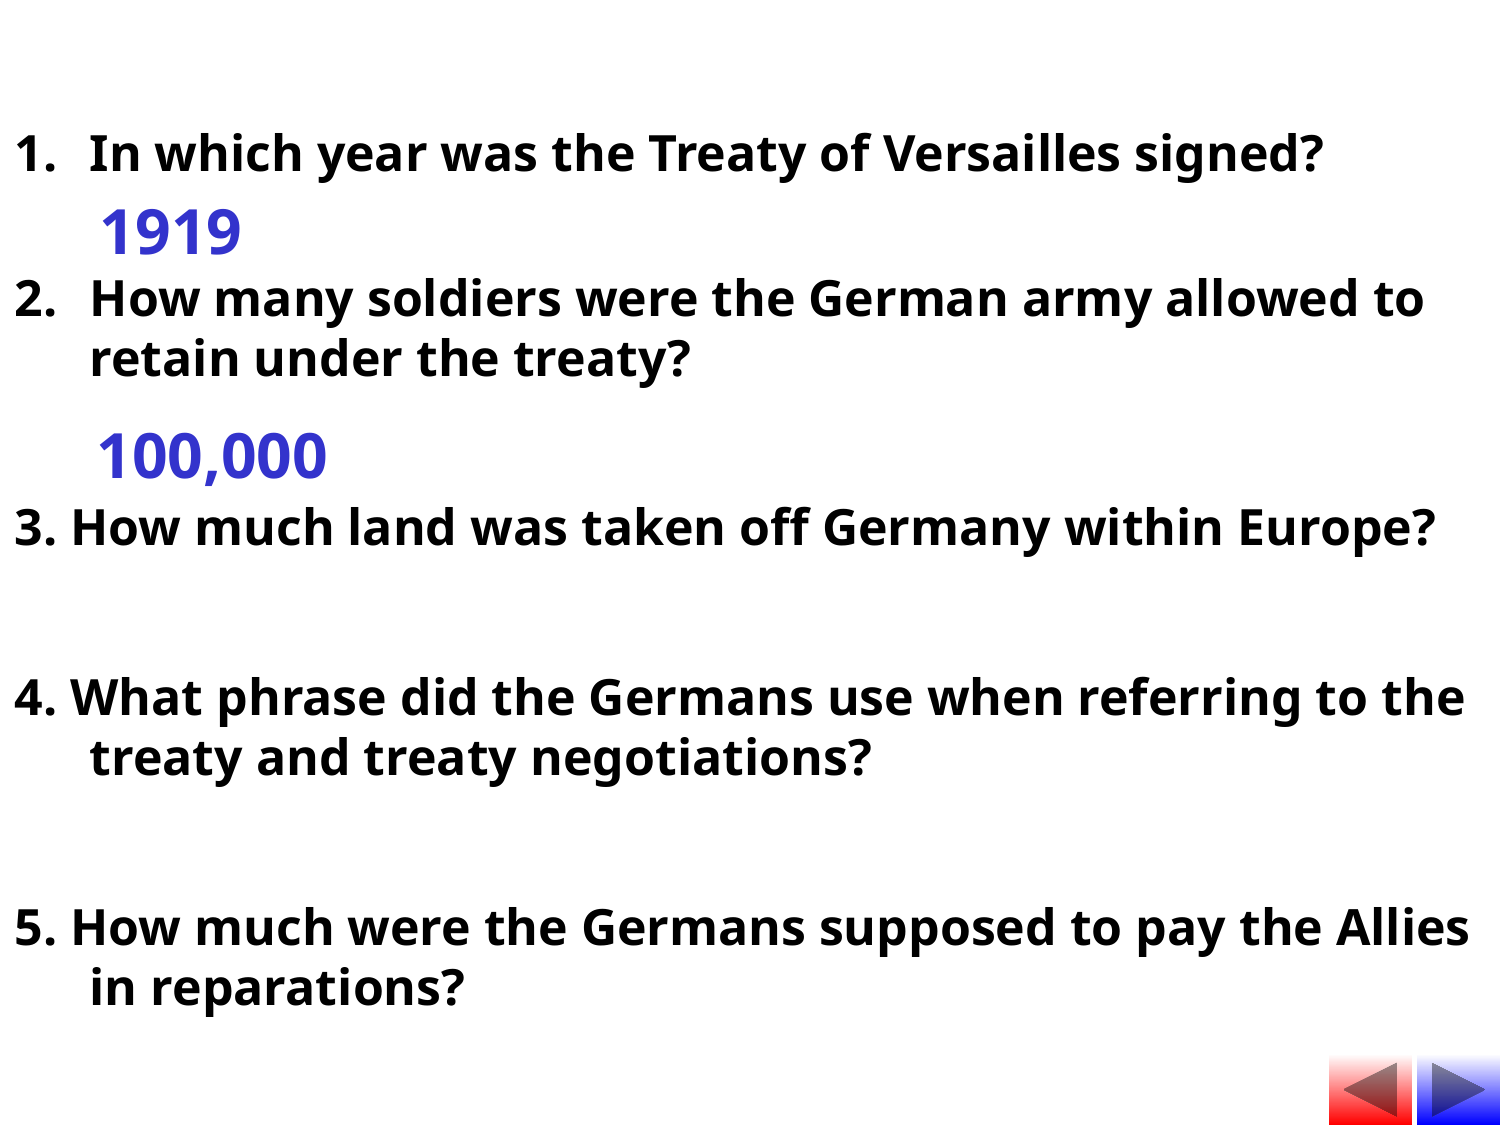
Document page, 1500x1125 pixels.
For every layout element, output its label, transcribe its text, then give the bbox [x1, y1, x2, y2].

text_box 100,000 [64, 408, 361, 499]
text_box In which year was the Treaty of Versailles signed? How many soldiers were the German army allowed to retain under the treaty? 3. How much land was taken off Germany within Europe? 4. What phrase did the Germans use when referring to the treaty and treaty negotiations? 5. How much were the Germans supposed to pay the Allies in reparations? [0, 113, 1500, 1024]
text_box [1328, 1054, 1412, 1125]
text_box [1417, 1054, 1500, 1125]
text_box 1919 [76, 184, 266, 275]
